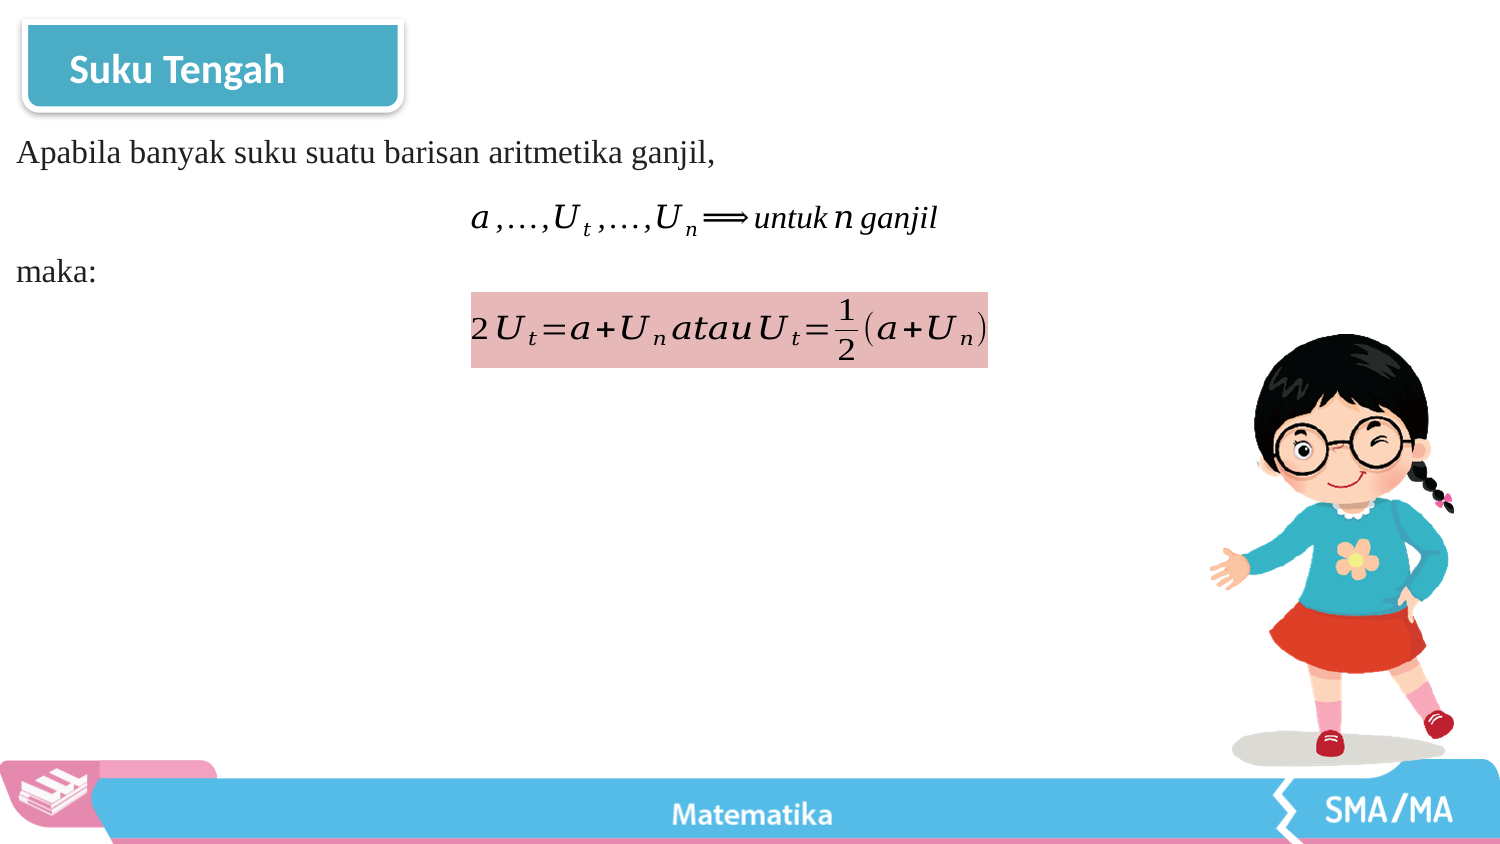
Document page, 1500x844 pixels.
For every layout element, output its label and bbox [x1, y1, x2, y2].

text_box [1, 122, 940, 300]
picture [0, 334, 1500, 844]
text_box [24, 21, 402, 110]
